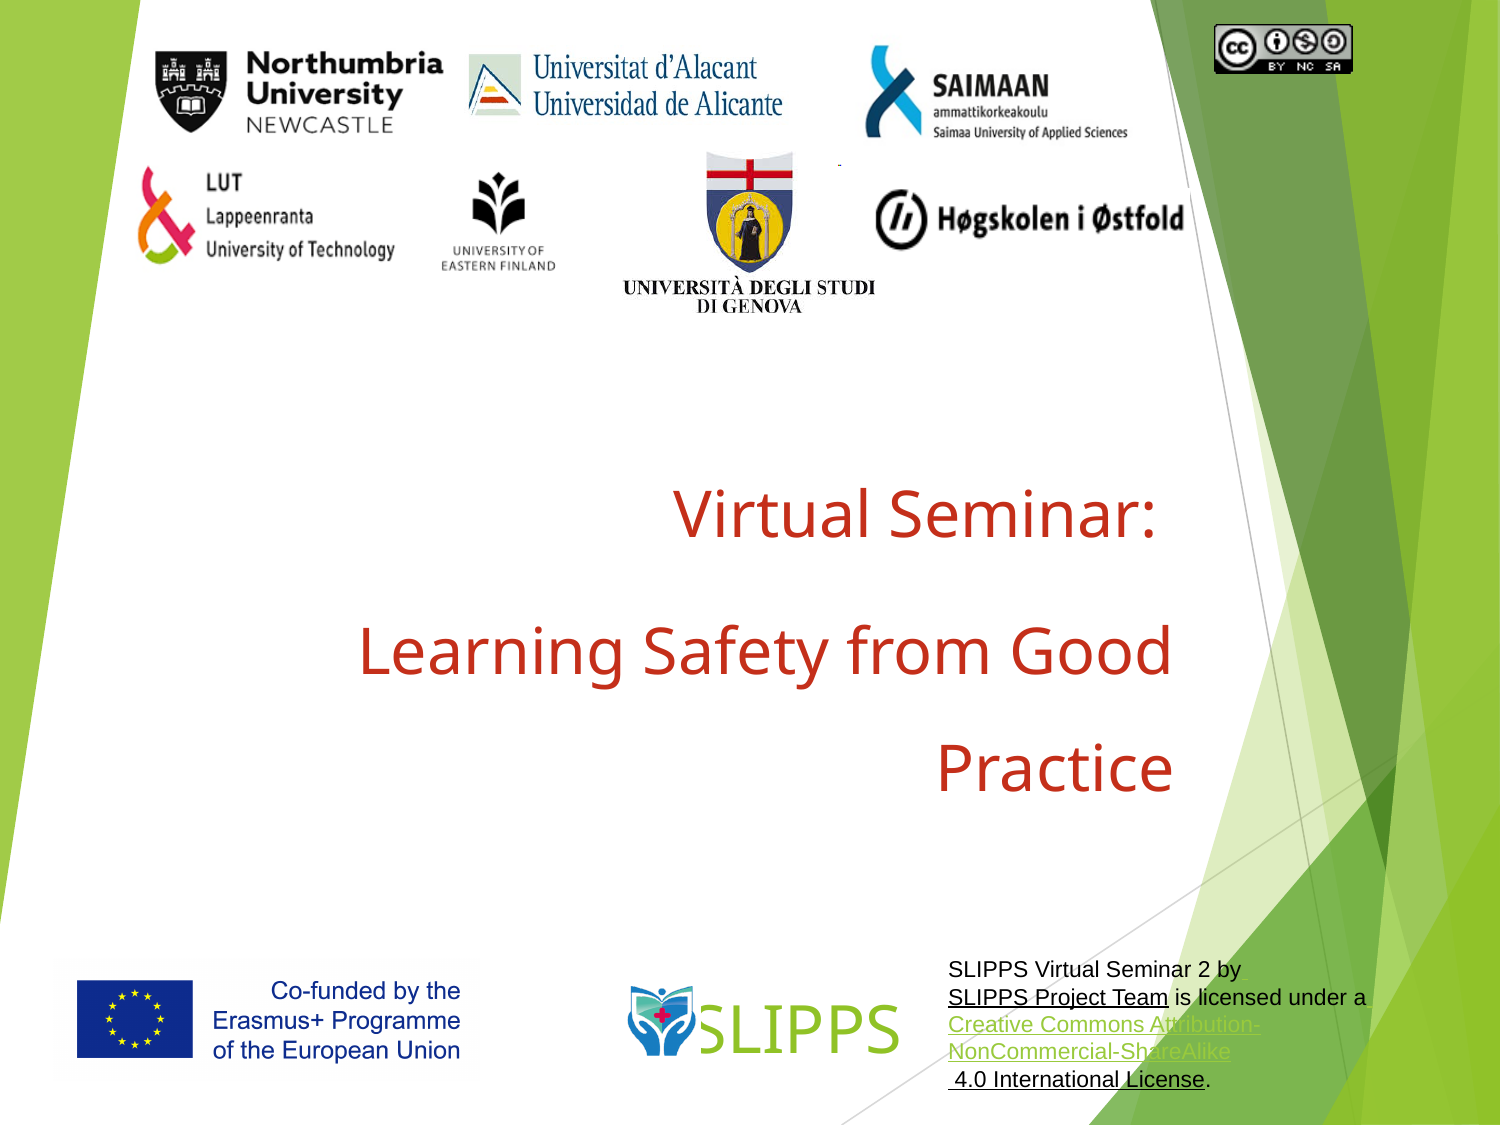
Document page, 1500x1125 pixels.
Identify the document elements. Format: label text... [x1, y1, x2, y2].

picture [1214, 24, 1353, 74]
title SLIPPS [625, 967, 918, 1075]
picture [622, 986, 702, 1056]
picture [53, 958, 480, 1081]
picture [135, 48, 447, 293]
picture [622, 18, 1190, 313]
text_box SLIPPS Virtual Seminar 2 by SLIPPS Project Team is licensed under a Creative Commons Attribution-NonCommercial-ShareAlike 4.0 International License. [933, 886, 1426, 1125]
picture [459, 44, 792, 126]
picture [422, 150, 576, 298]
subtitle Virtual Seminar: Learning Safety from Good Practice [113, 426, 1190, 774]
